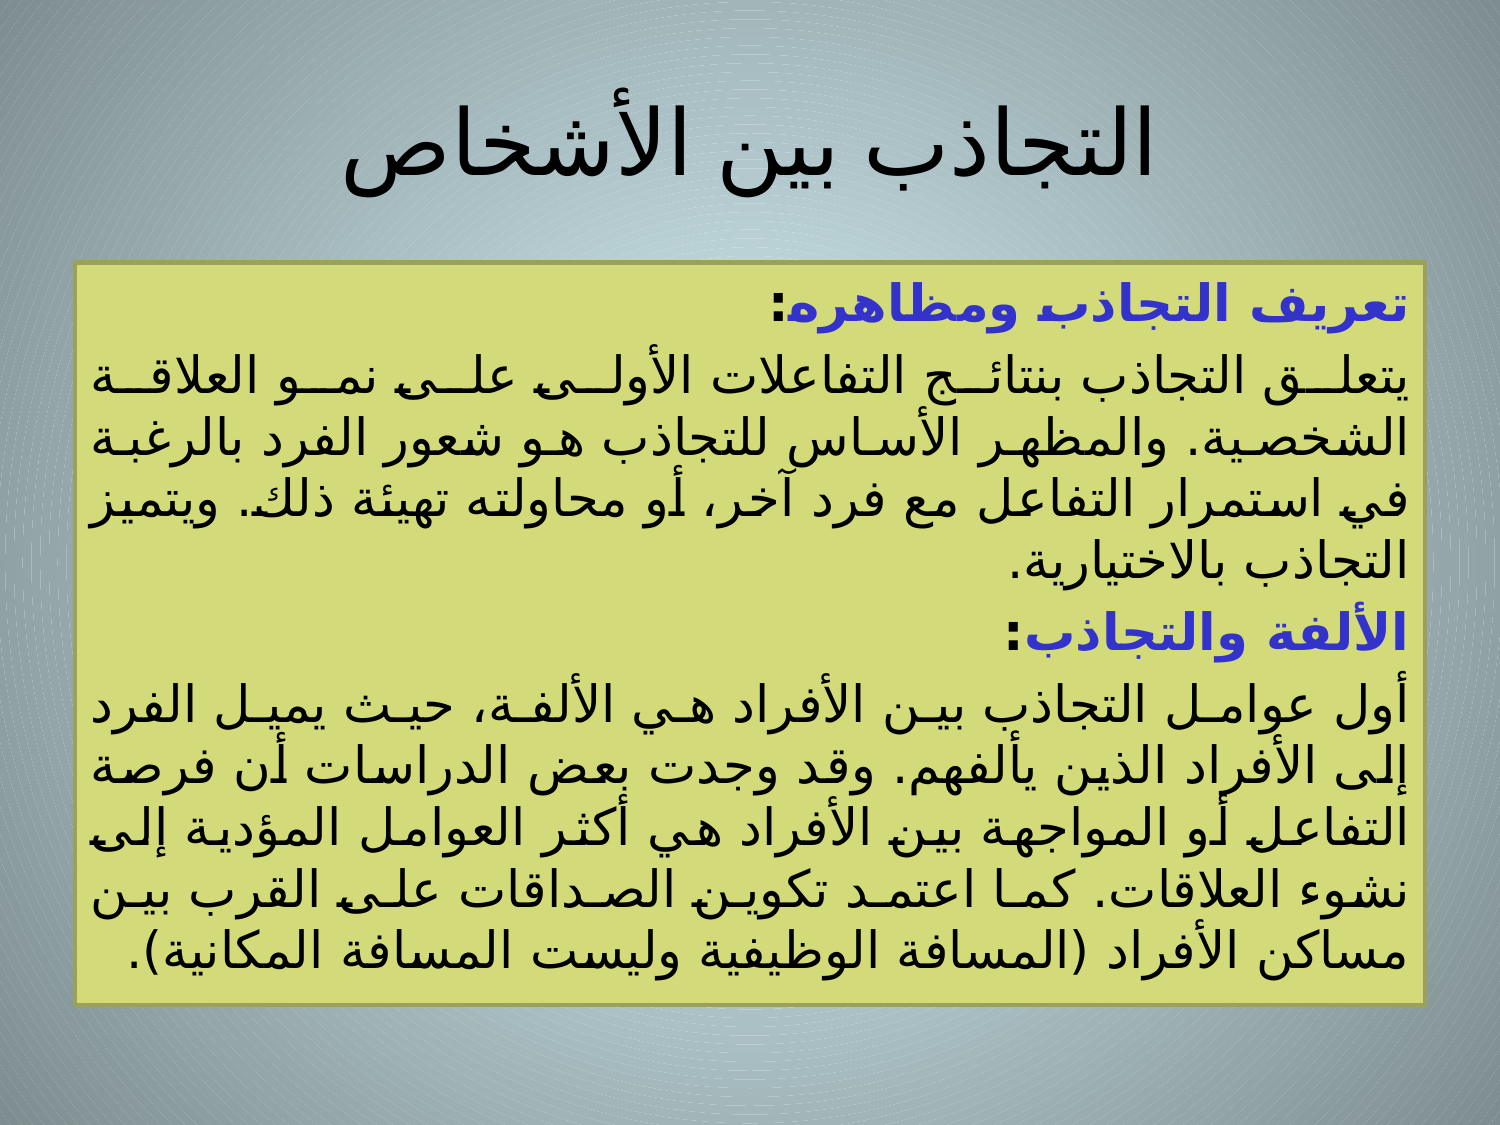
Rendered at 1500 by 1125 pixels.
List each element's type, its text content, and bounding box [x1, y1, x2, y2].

list تعريف التجاذب ومظاهره: يتعلق التجاذب بنتائج التفاعلات الأولى على نمو العلاقة الشخصية. والمظهر الأساس للتجاذب هو شعور الفرد بالرغبة في استمرار التفاعل مع فرد آخر، أو محاولته تهيئة ذلك. ويتميز التجاذب بالاختيارية. الألفة والتجاذب: أول عوامل التجاذب بين الأفراد هي الألفة، حيث يميل الفرد إلى الأفراد الذين يألفهم. وقد وجدت بعض الدراسات أن فرصة التفاعل أو المواجهة بين الأفراد هي أكثر العوامل المؤدية إلى نشوء العلاقات. كما اعتمد تكوين الصداقات على القرب بين مساكن الأفراد (المسافة الوظيفية وليست المسافة المكانية). [73, 260, 1427, 1007]
title التجاذب بين الأشخاص [75, 45, 1425, 233]
